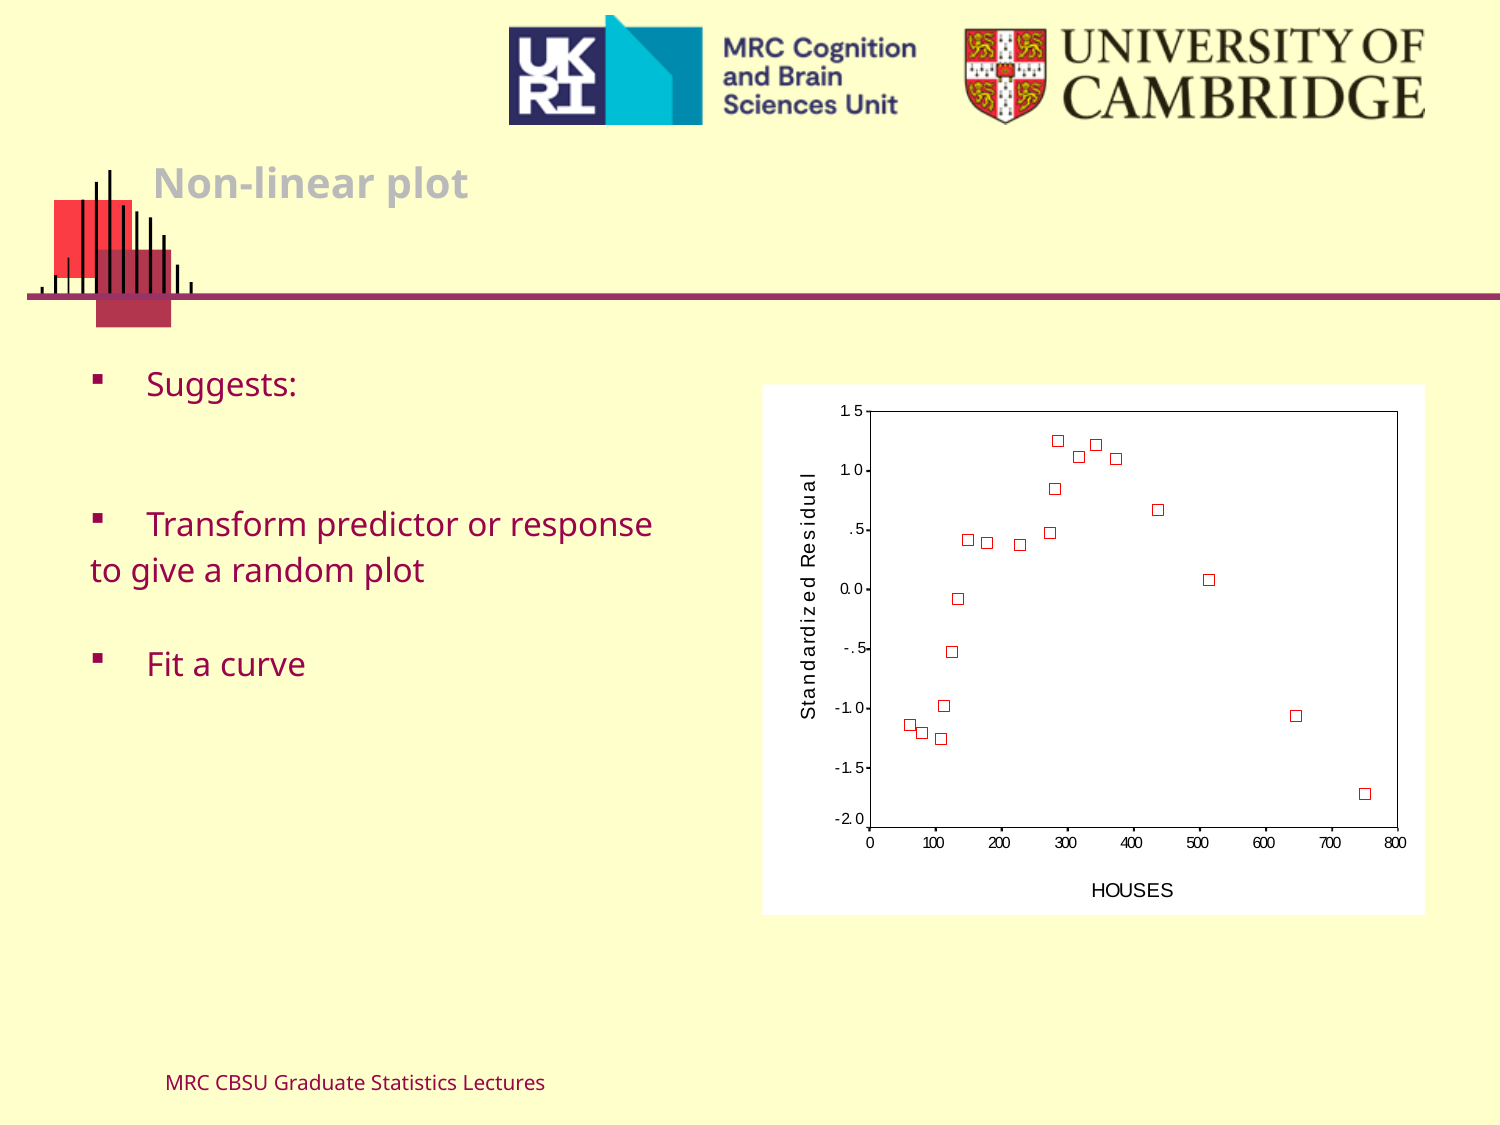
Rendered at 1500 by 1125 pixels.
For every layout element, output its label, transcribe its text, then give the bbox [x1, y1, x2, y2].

title Non-linear plot [137, 137, 988, 233]
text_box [762, 384, 1426, 916]
footer MRC CBSU Graduate Statistics Lectures [149, 1062, 988, 1101]
picture [509, 15, 1425, 125]
list Suggests: Transform predictor or response to give a random plot Fit a curve [75, 262, 738, 1038]
